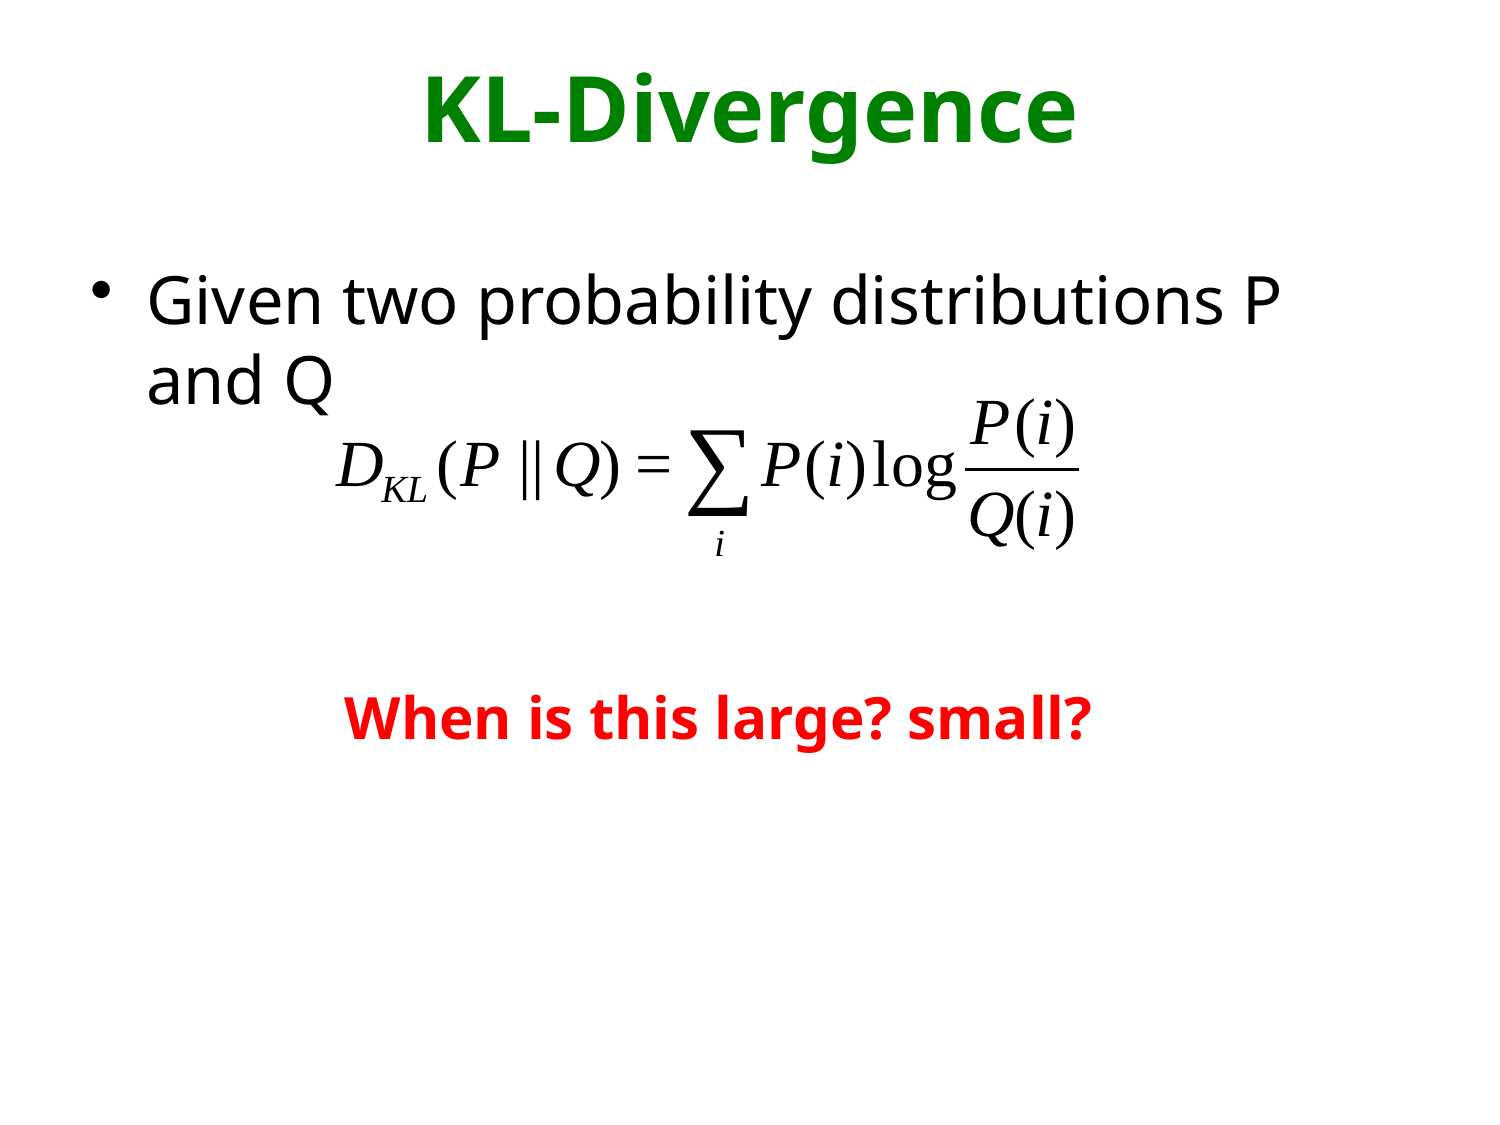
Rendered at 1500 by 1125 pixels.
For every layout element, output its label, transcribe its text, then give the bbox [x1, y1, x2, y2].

list Given two probability distributions P and Q [74, 249, 1426, 413]
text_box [324, 387, 1088, 564]
text_box When is this large? small? [287, 687, 1150, 759]
title KL-Divergence [74, 12, 1426, 201]
